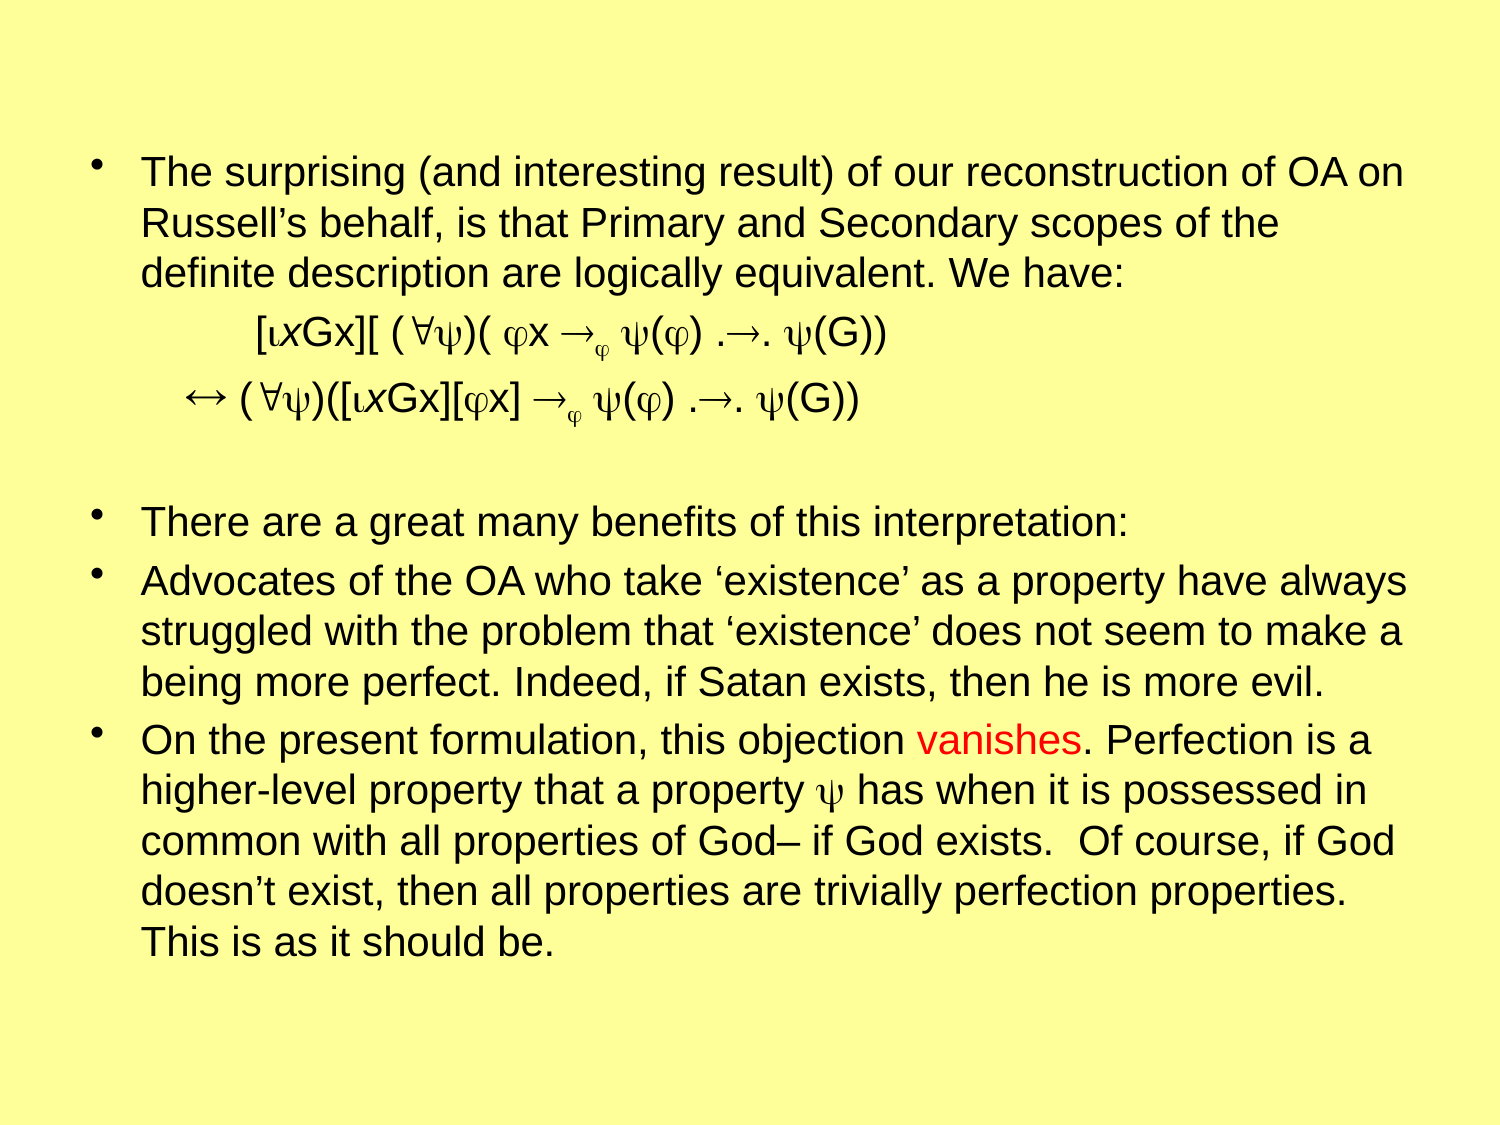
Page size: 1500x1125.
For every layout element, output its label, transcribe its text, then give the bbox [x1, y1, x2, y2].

list The surprising (and interesting result) of our reconstruction of OA on Russell’s behalf, is that Primary and Secondary scopes of the definite description are logically equivalent. We have: [xGx][ ()( x  () .. (G))  ()([xGx][x]  () .. (G)) There are a great many benefits of this interpretation: Advocates of the OA who take ‘existence’ as a property have always struggled with the problem that ‘existence’ does not seem to make a being more perfect. Indeed, if Satan exists, then he is more evil. On the present formulation, this objection vanishes. Perfection is a higher-level property that a property  has when it is possessed in common with all properties of God– if God exists. Of course, if God doesn’t exist, then all properties are trivially perfection properties. This is as it should be. [75, 137, 1425, 1005]
